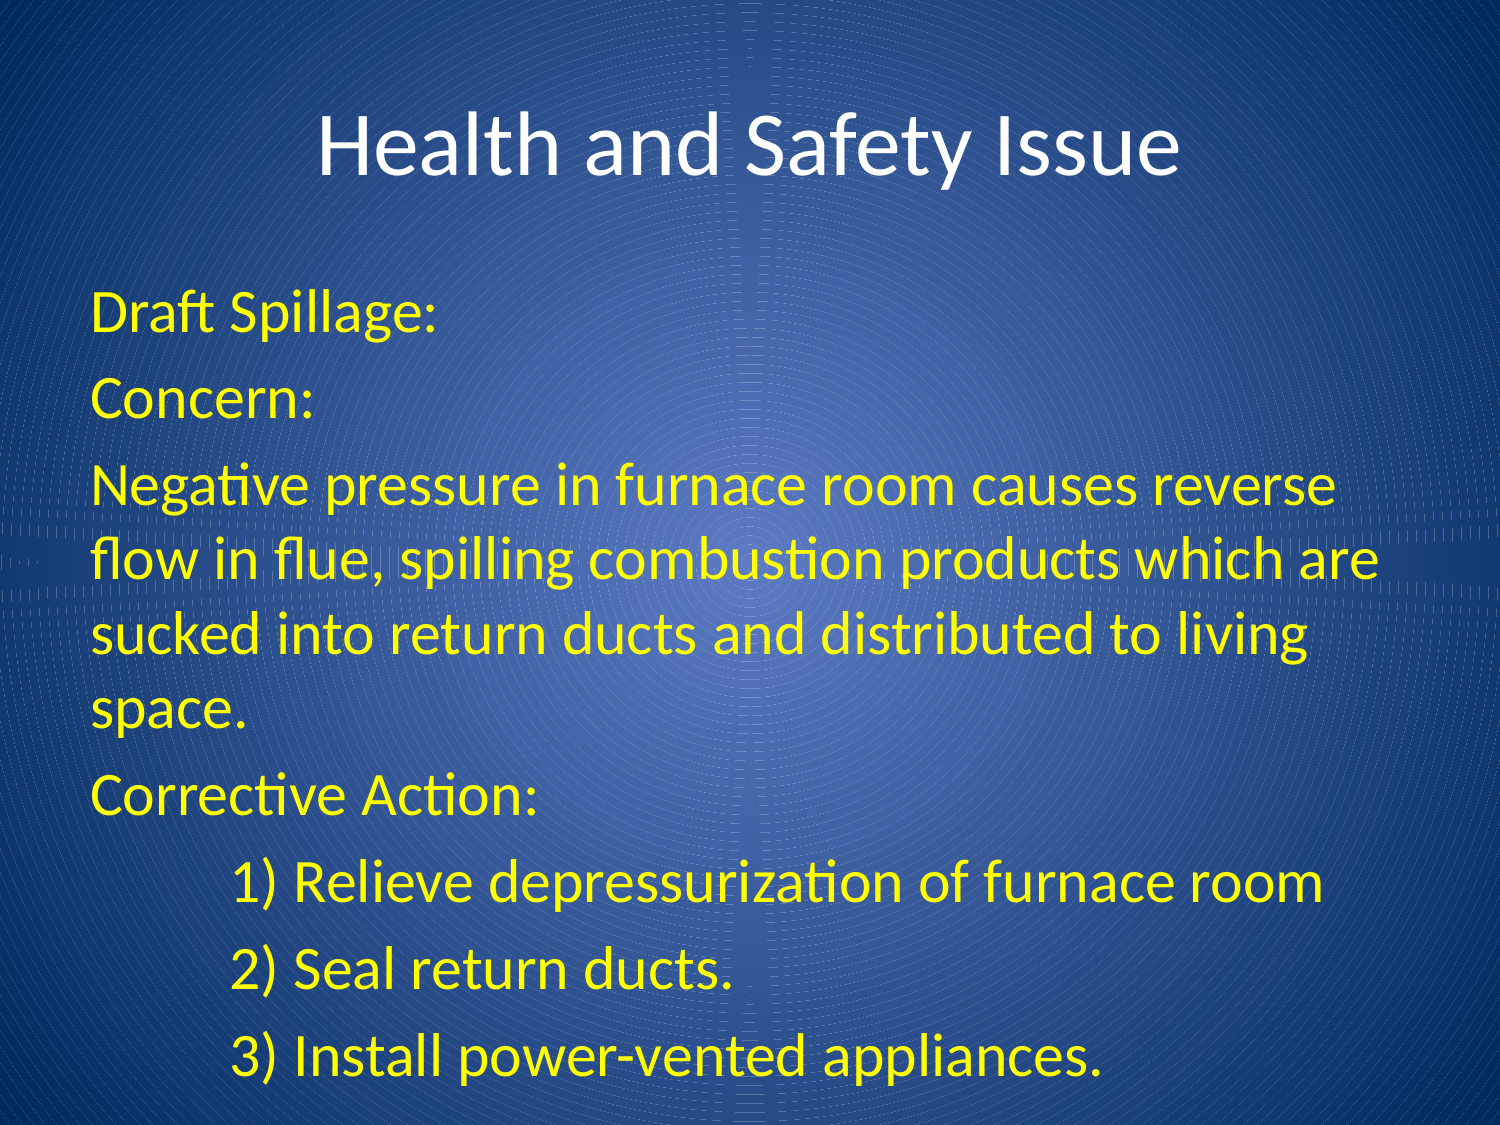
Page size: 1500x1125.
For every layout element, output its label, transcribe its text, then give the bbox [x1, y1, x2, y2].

title Health and Safety Issue [75, 45, 1425, 233]
list Draft Spillage: Concern: Negative pressure in furnace room causes reverse flow in flue, spilling combustion products which are sucked into return ducts and distributed to living space. Corrective Action: 1) Relieve depressurization of furnace room 2) Seal return ducts. 3) Install power-vented appliances. [75, 262, 1425, 1113]
